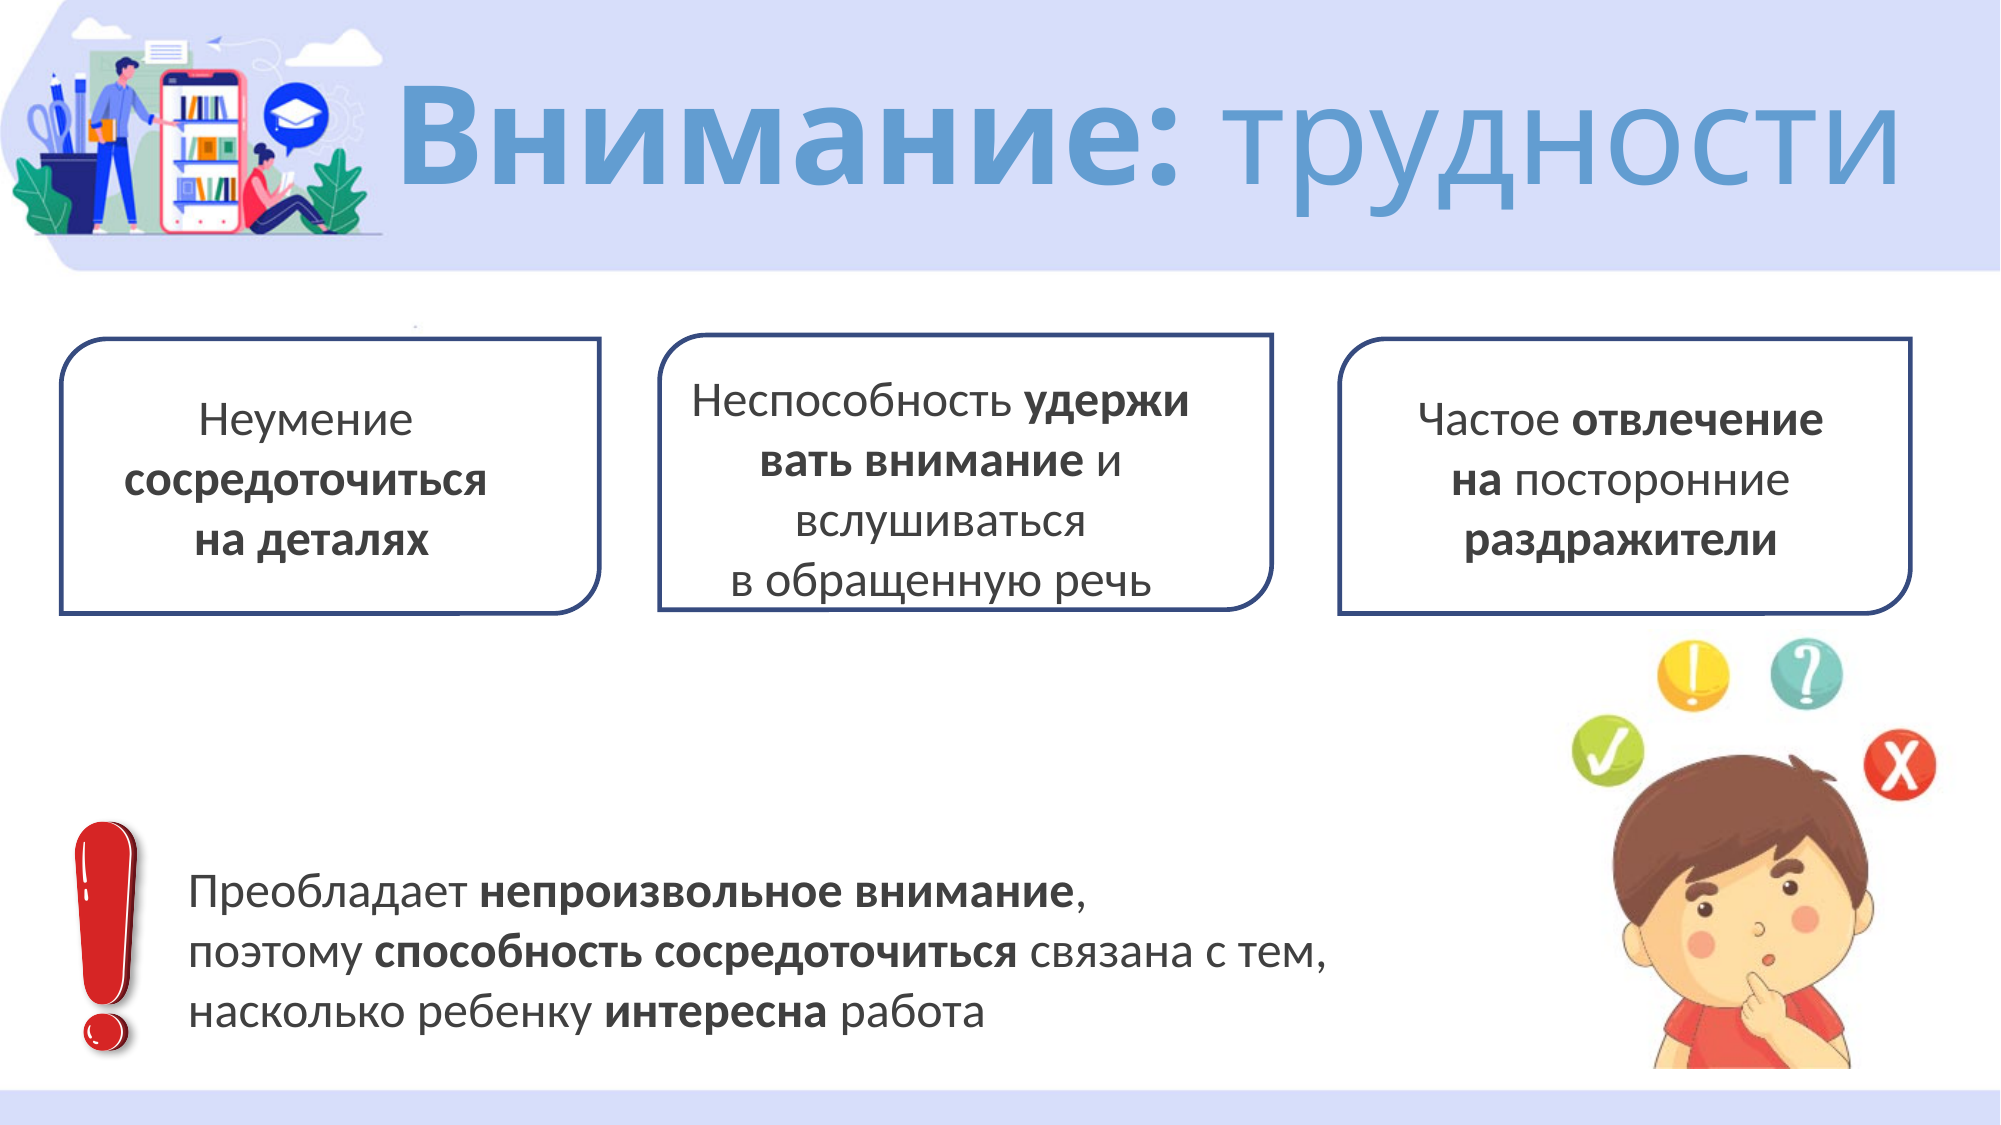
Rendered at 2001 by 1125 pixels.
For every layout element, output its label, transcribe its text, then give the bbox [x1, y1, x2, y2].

text_box [658, 334, 1273, 611]
text_box Преобладает непроизвольное внимание, поэтому способность сосредоточиться связана с тем, насколько ребенку интересна работа [275, 849, 1361, 1045]
text_box Неспособность удерживать внимание и вслушиваться в обращенную речь [667, 358, 1215, 614]
picture [0, 0, 2001, 1125]
text_box [1338, 337, 1912, 615]
text_box Неумение ​ сосредоточиться ​ на деталях [38, 377, 586, 573]
text_box [60, 337, 601, 615]
title Внимание: трудности [335, 31, 1965, 249]
text_box Частое отвлечение на посторонние раздражители [1332, 378, 1910, 573]
